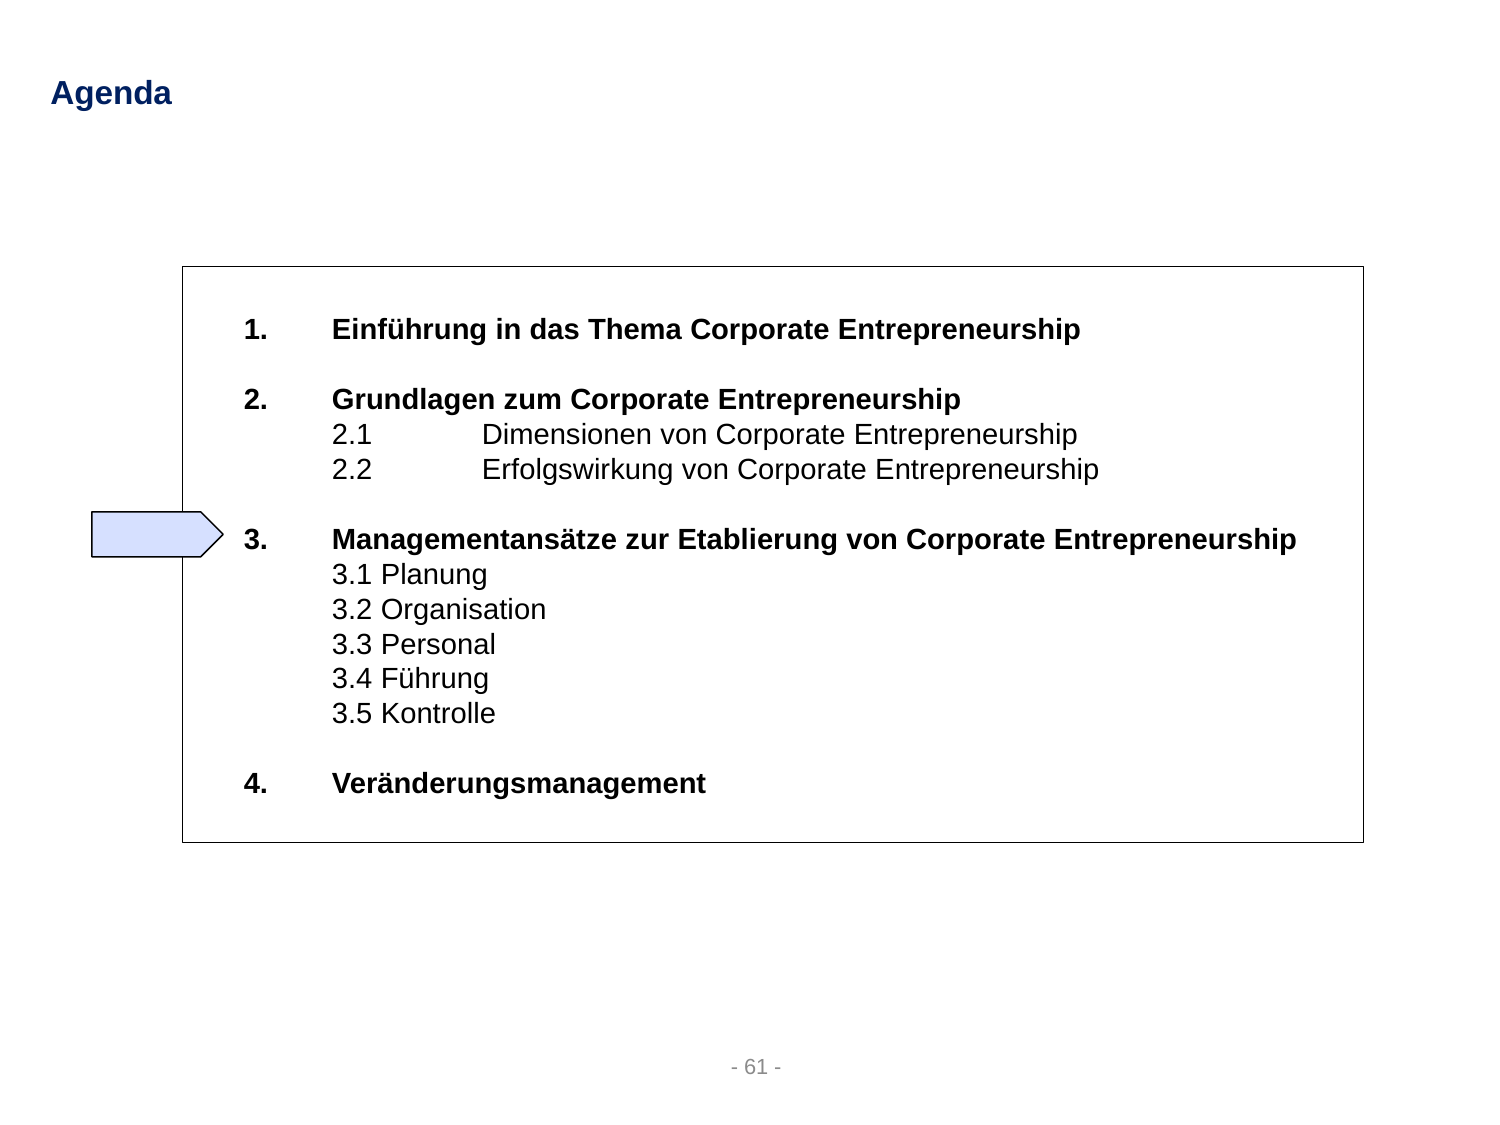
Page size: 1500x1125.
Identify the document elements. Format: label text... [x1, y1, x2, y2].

slide_number - 61 - [599, 1045, 913, 1093]
text_box [91, 511, 224, 557]
text_box [181, 266, 1364, 842]
text_box Agenda [35, 63, 1433, 119]
